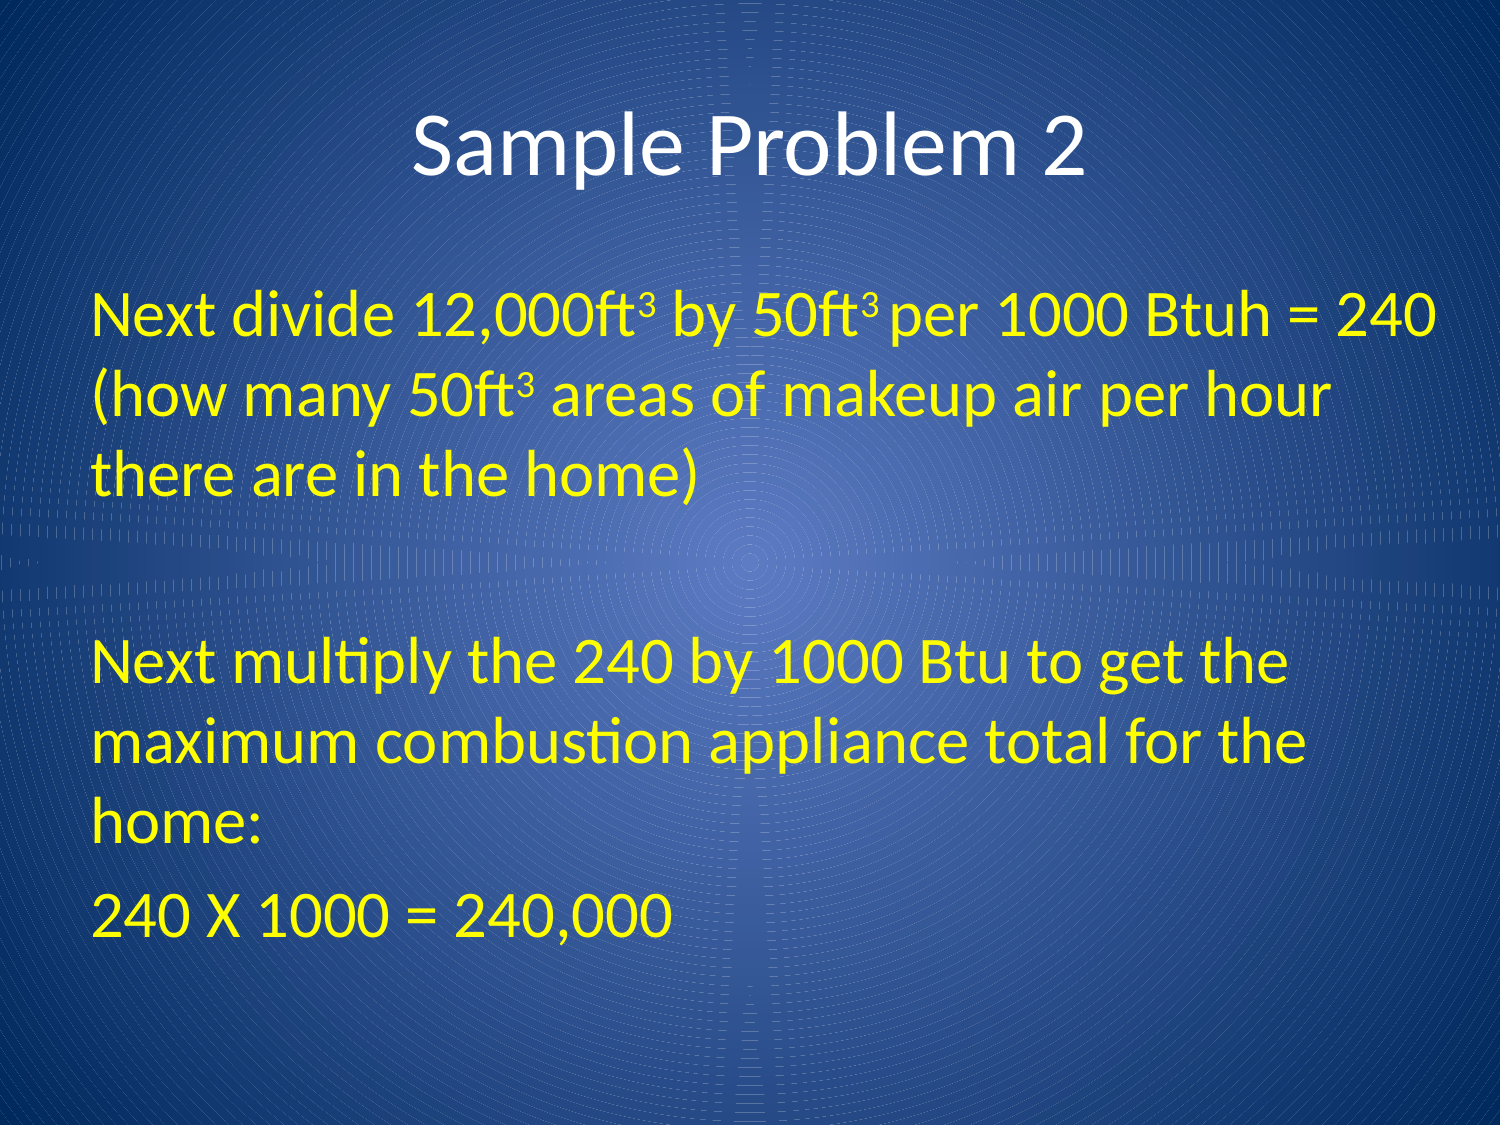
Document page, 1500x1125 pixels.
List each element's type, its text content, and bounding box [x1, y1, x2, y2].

title Sample Problem 2 [75, 45, 1425, 233]
list Next divide 12,000ft3 by 50ft3 per 1000 Btuh = 240 (how many 50ft3 areas of makeup air per hour there are in the home) Next multiply the 240 by 1000 Btu to get the maximum combustion appliance total for the home: 240 X 1000 = 240,000 [75, 262, 1475, 1088]
